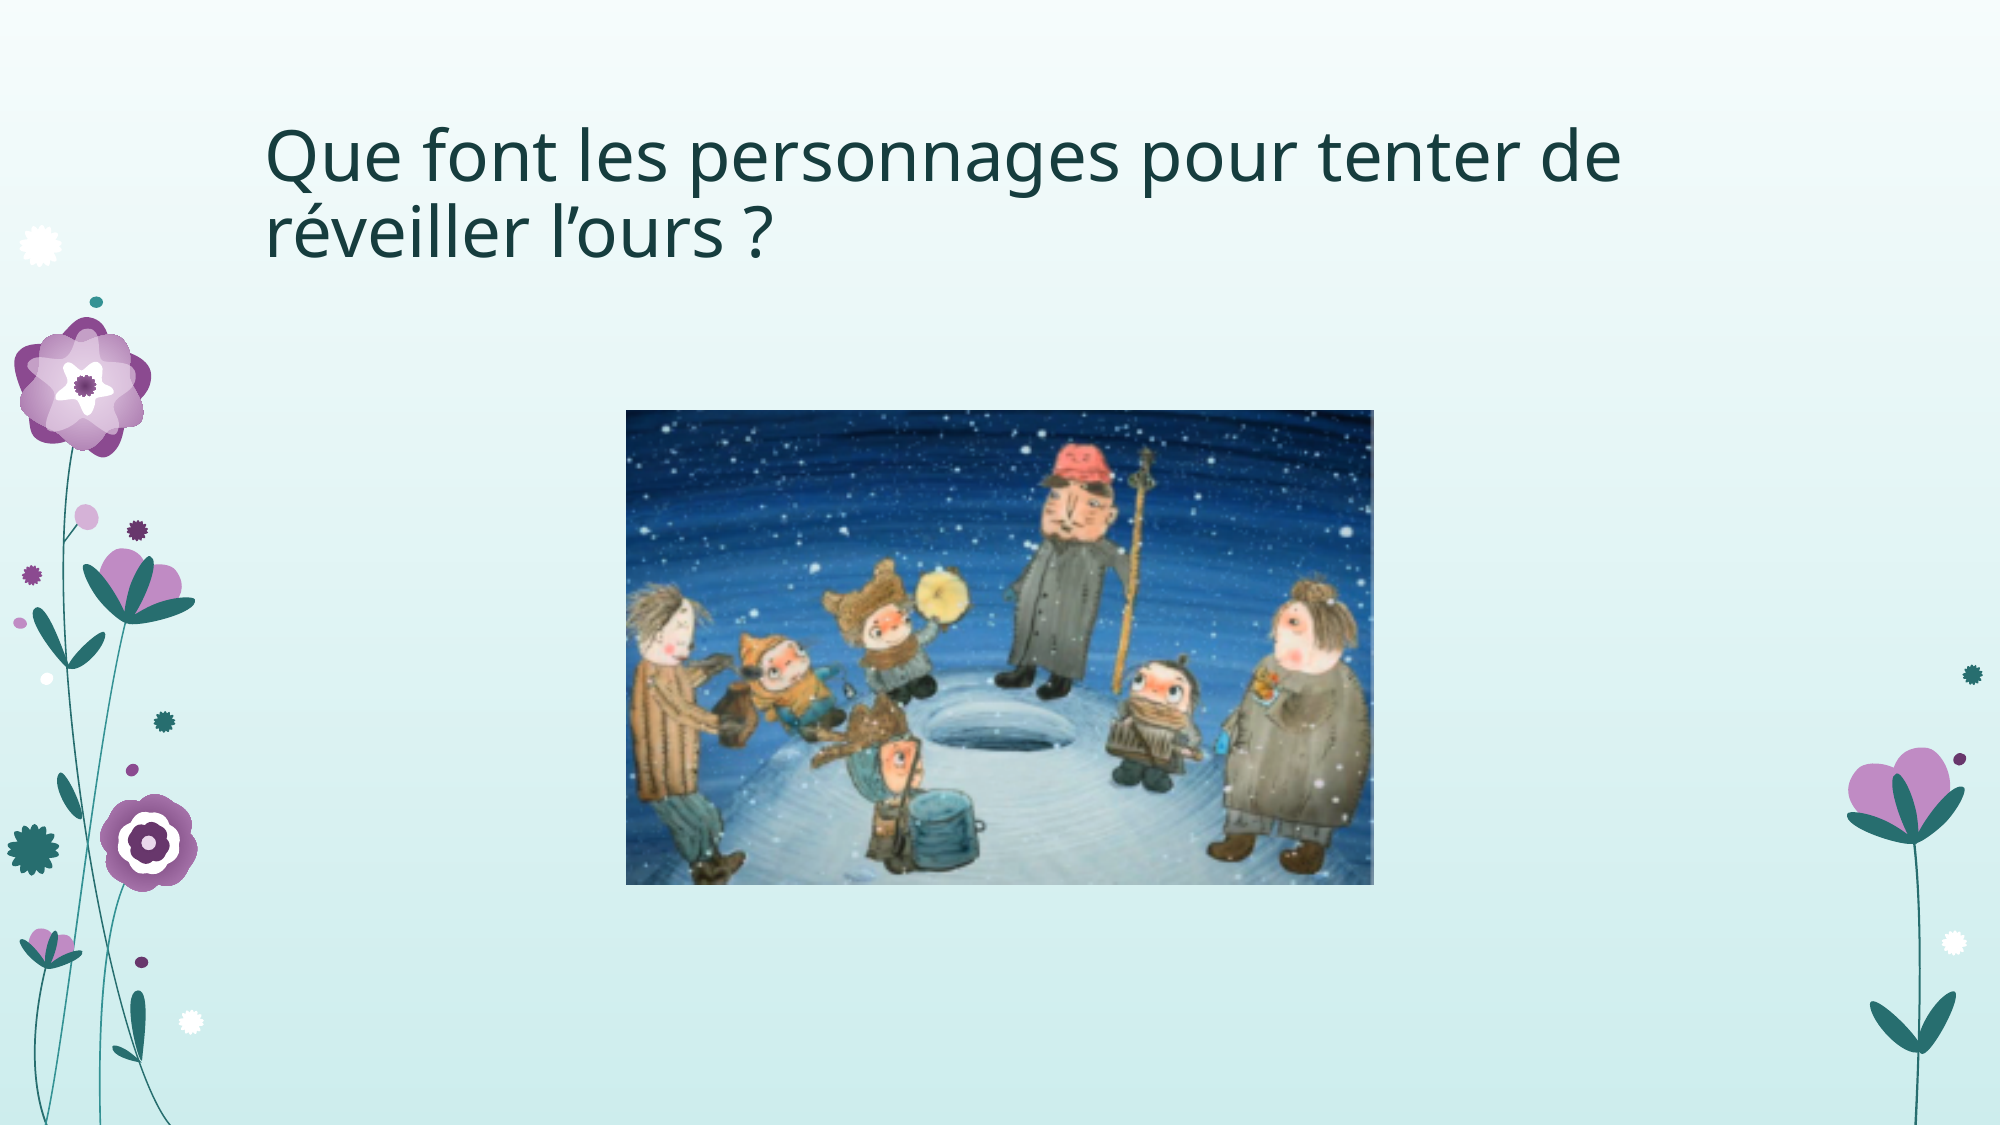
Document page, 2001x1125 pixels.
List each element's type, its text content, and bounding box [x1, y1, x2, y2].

picture [626, 410, 1374, 885]
title Que font les personnages pour tenter de réveiller l’ours ? [249, 92, 1750, 281]
